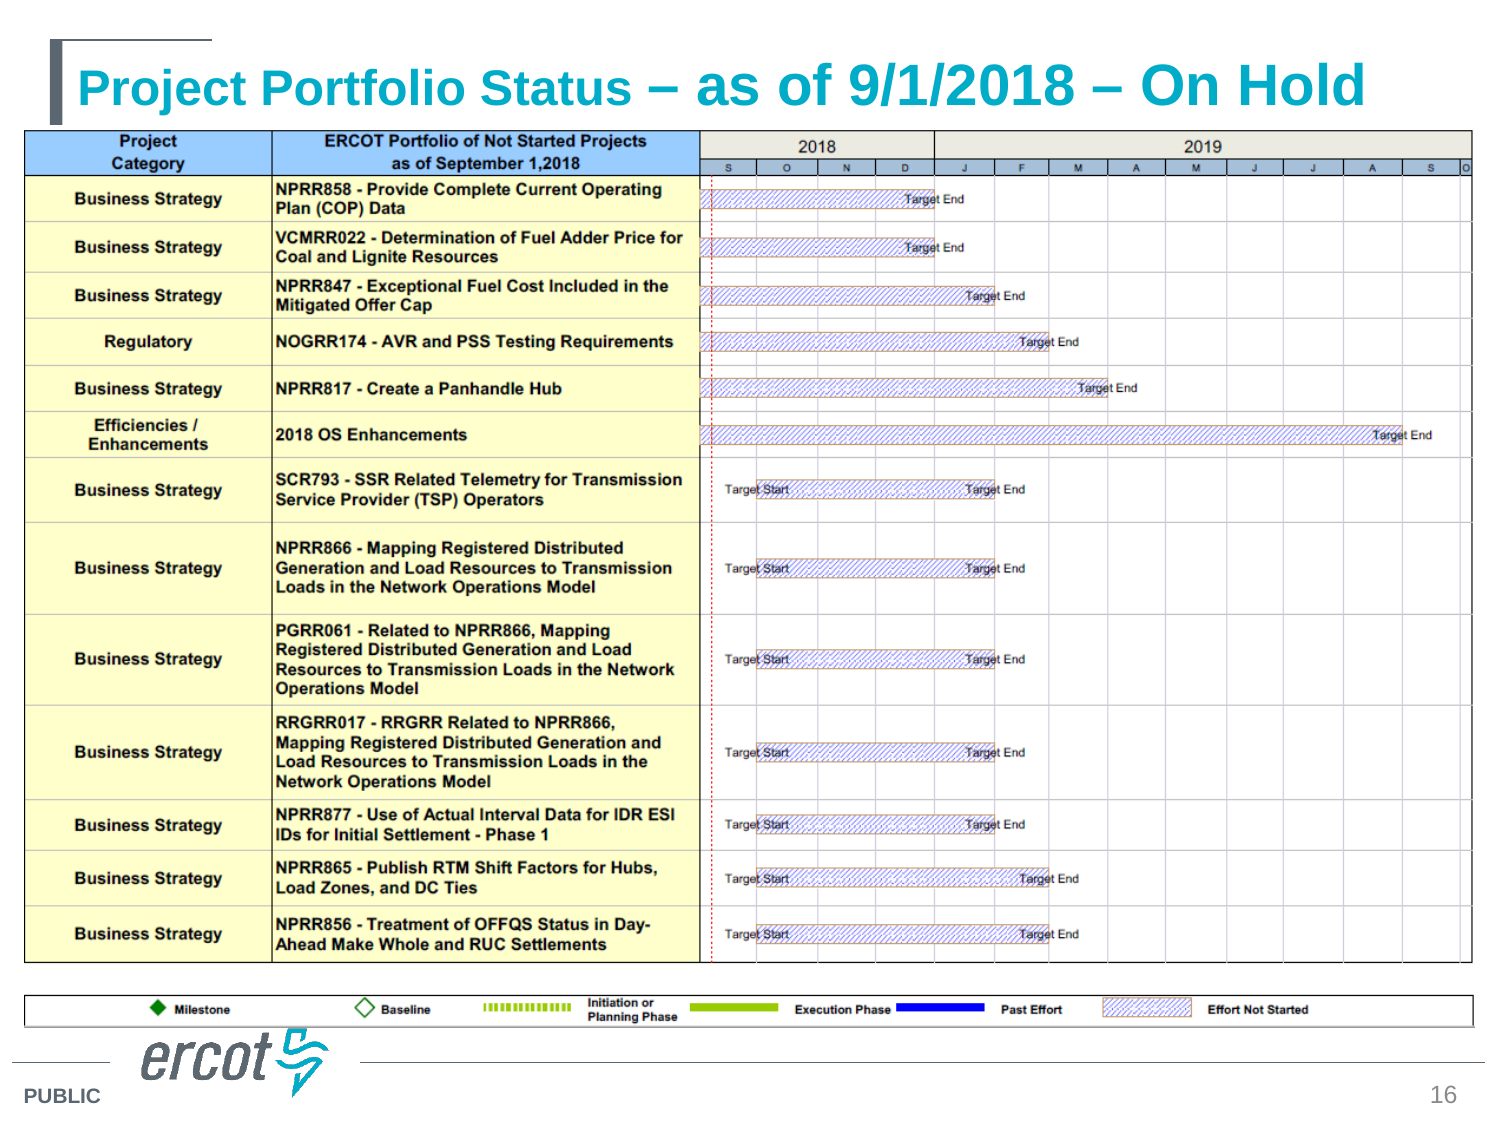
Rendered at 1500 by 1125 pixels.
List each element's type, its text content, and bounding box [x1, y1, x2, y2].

title Project Portfolio Status – as of 9/1/2018 – On Hold [62, 39, 1477, 125]
slide_number 16 [1412, 1076, 1475, 1112]
picture [24, 129, 1476, 1100]
